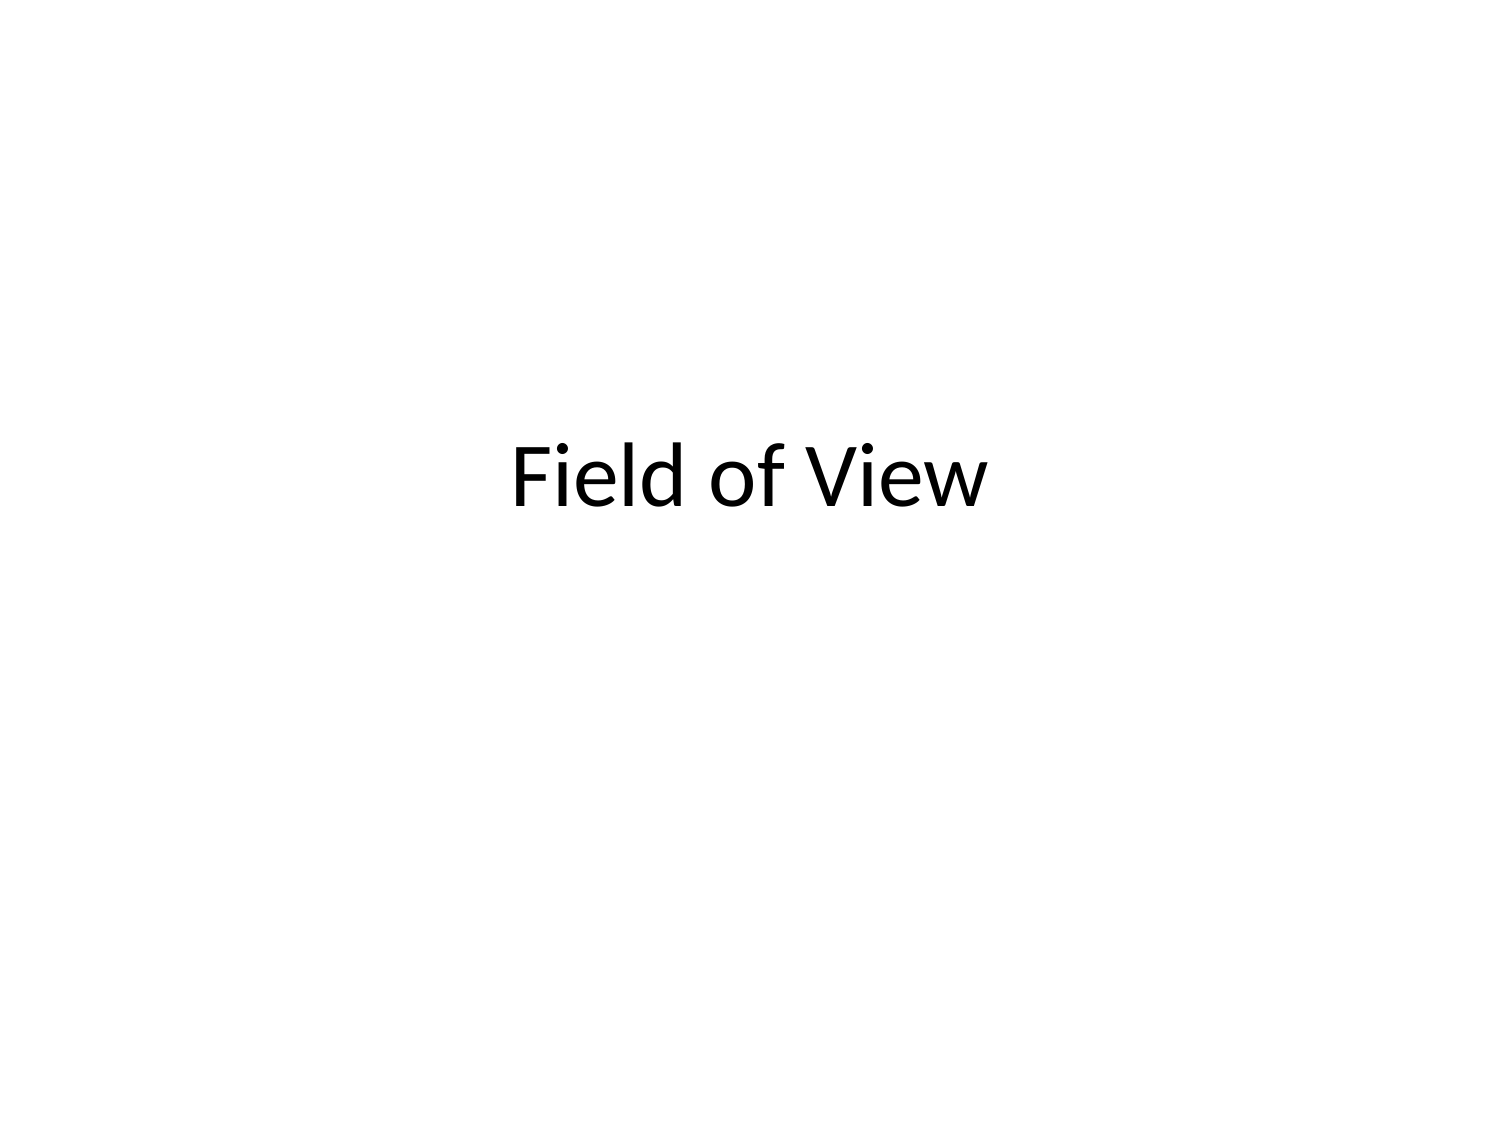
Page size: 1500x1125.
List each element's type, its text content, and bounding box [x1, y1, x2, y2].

title Field of View [112, 349, 1388, 591]
